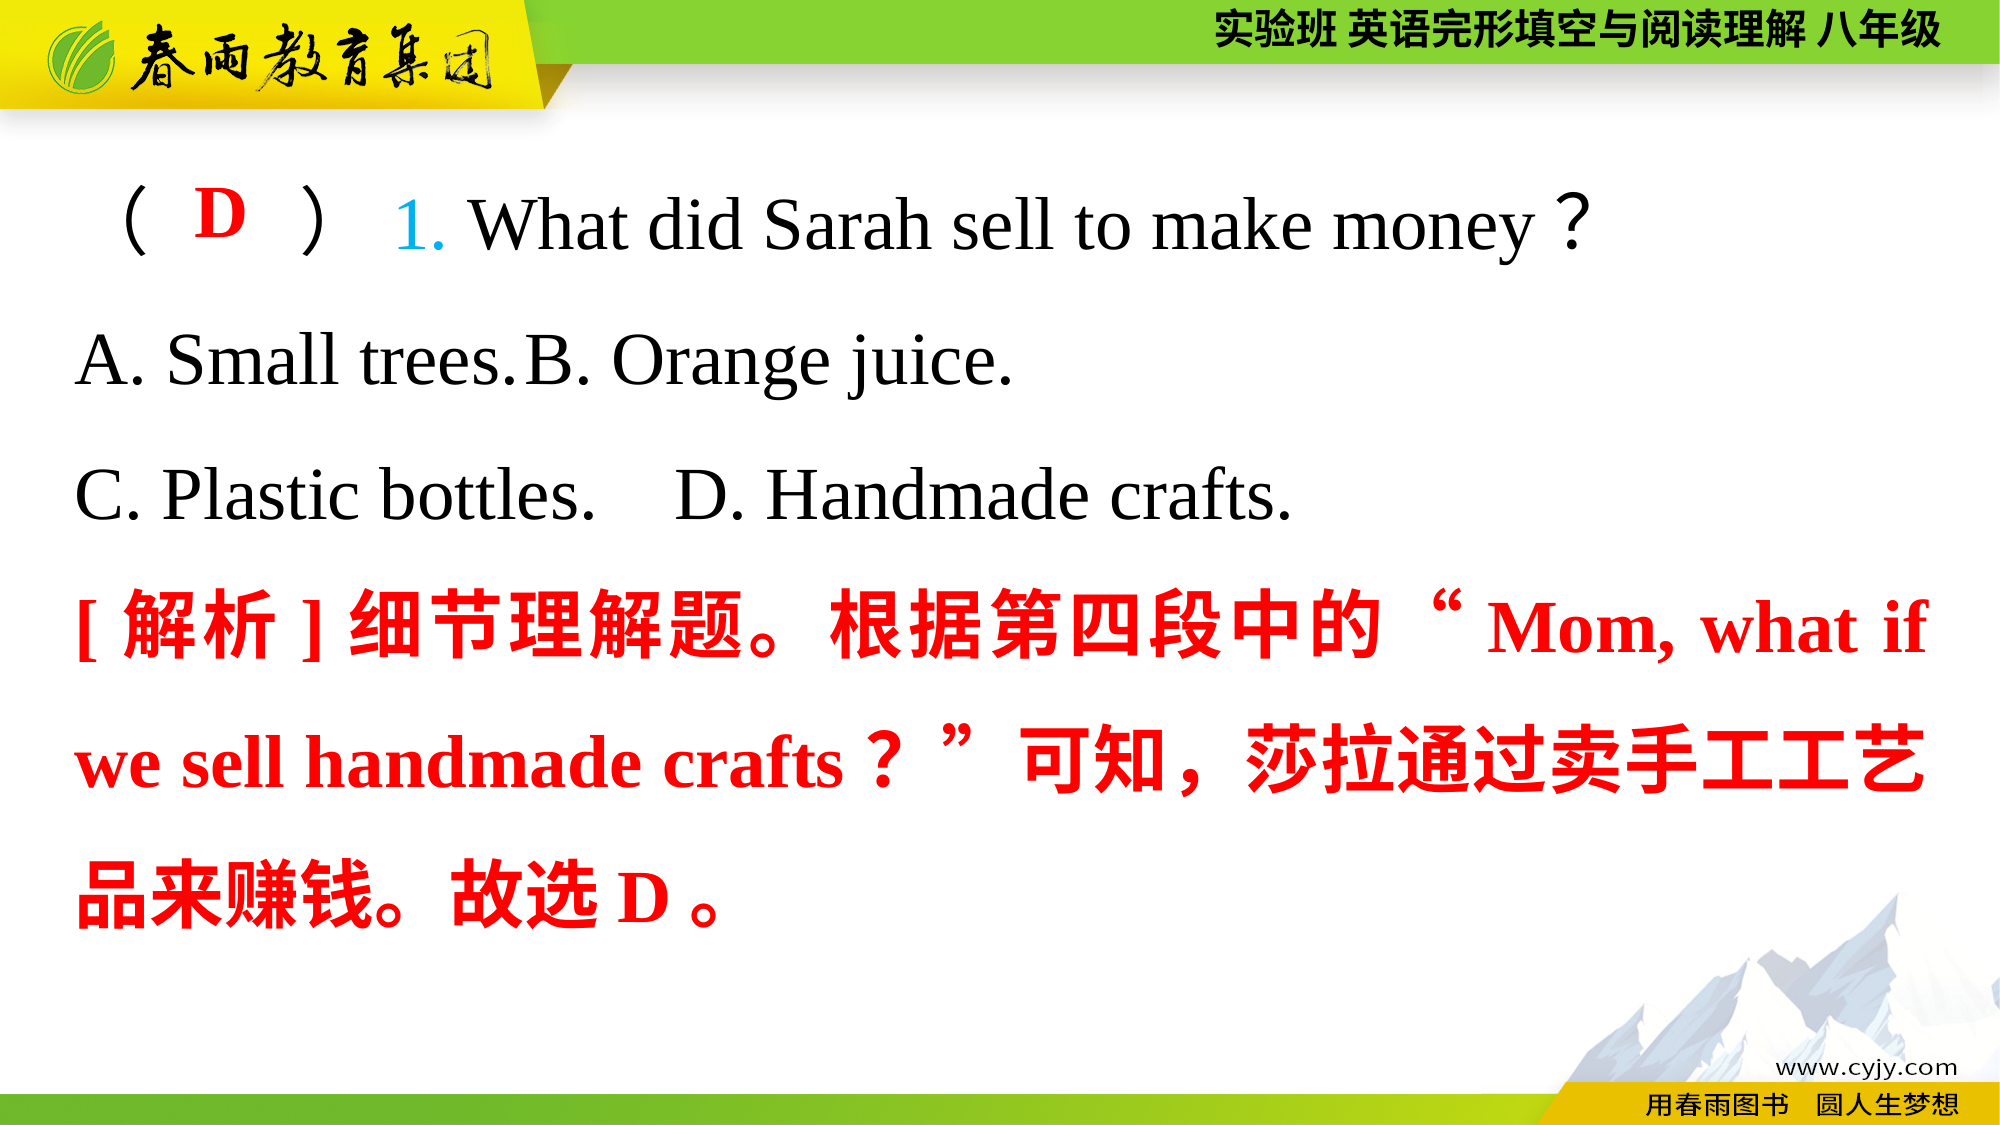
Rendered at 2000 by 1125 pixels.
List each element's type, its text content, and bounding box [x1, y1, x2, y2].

picture [0, 0, 2000, 1125]
text_box D [180, 154, 265, 260]
list （ ）1. What did Sarah sell to make money？ A. Small trees. B. Orange juice. C. Plastic bottles. D. Handmade crafts. [59, 122, 1944, 524]
text_box [解析]细节理解题。根据第四段中的“Mom, what if we sell handmade crafts？”可知，莎拉通过卖手工工艺品来赚钱。故选D。 [59, 524, 1944, 945]
